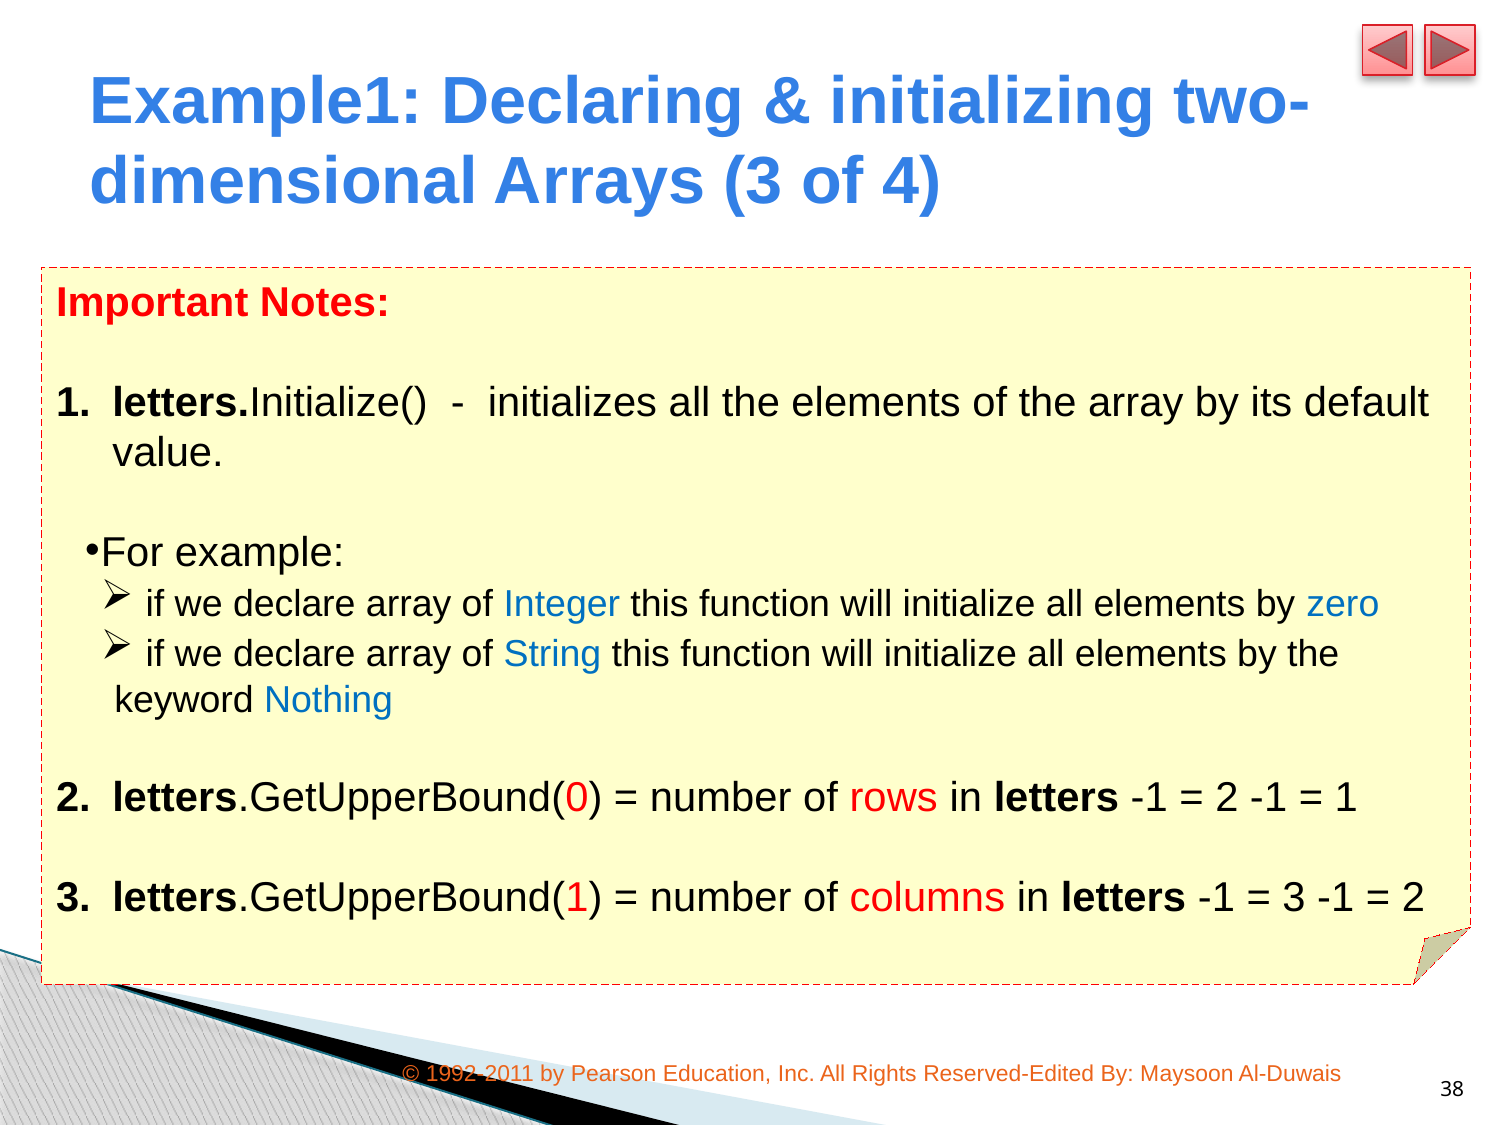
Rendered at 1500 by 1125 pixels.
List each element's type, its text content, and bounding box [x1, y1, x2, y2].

footer © 1992-2011 by Pearson Education, Inc. All Rights Reserved-Edited By: Maysoon Al-Duwais [387, 1051, 1418, 1112]
title Example1: Declaring & initializing two-dimensional Arrays (3 of 4) [75, 42, 1425, 231]
slide_number 38 [1418, 1051, 1479, 1112]
text_box Important Notes: letters.Initialize() - initializes all the elements of the array by its default value. For example: if we declare array of Integer this function will initialize all elements by zero if we declare array of String this function will initialize all elements by the keyword Nothing letters.GetUpperBound(0) = number of rows in letters -1 = 2 -1 = 1 letters.GetUpperBound(1) = number of columns in letters -1 = 3 -1 = 2 [41, 267, 1471, 985]
